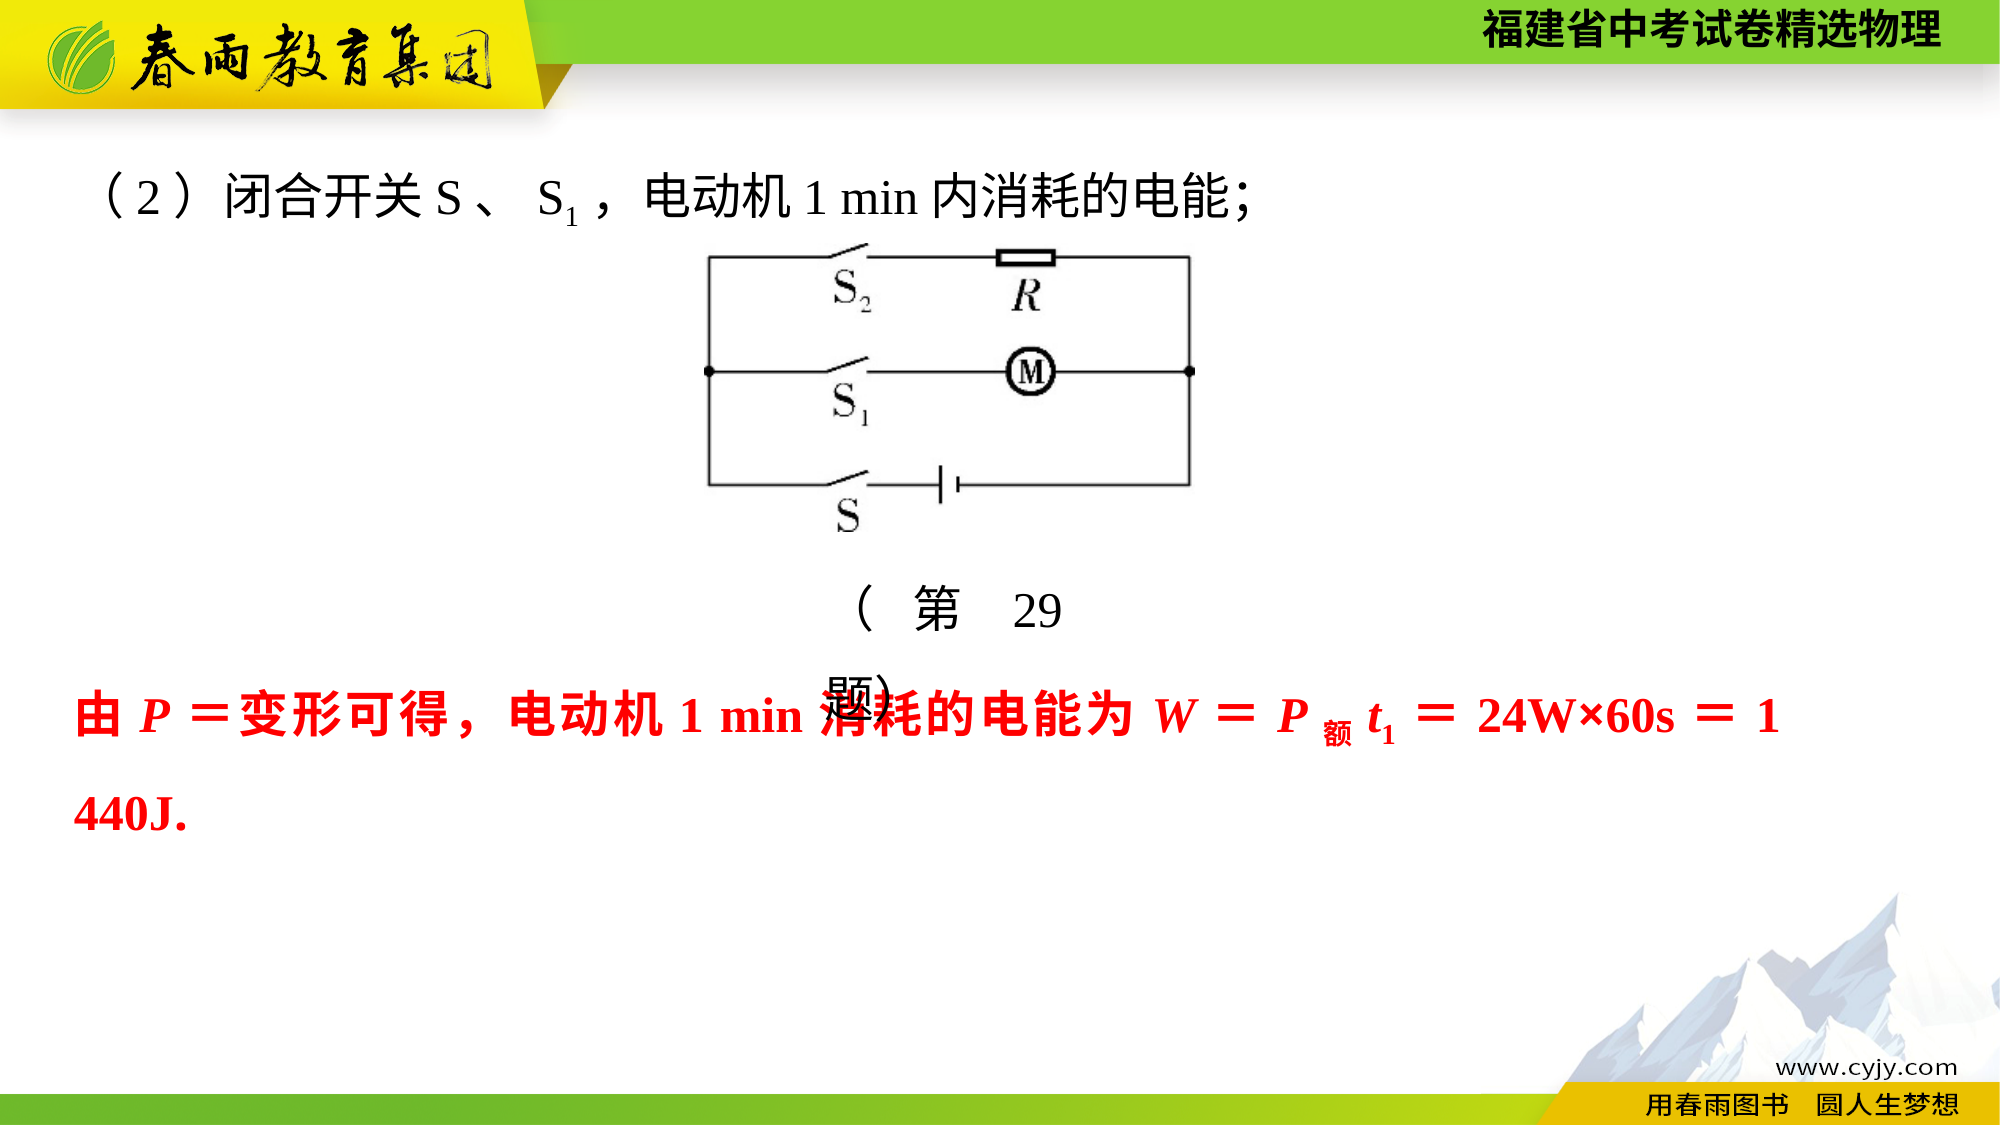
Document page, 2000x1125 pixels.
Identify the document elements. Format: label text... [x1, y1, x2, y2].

list （2）闭合开关S、S1，电动机1 min内消耗的电能； [59, 122, 1944, 217]
text_box （第29题） [809, 541, 1090, 645]
picture [0, 0, 2000, 1125]
